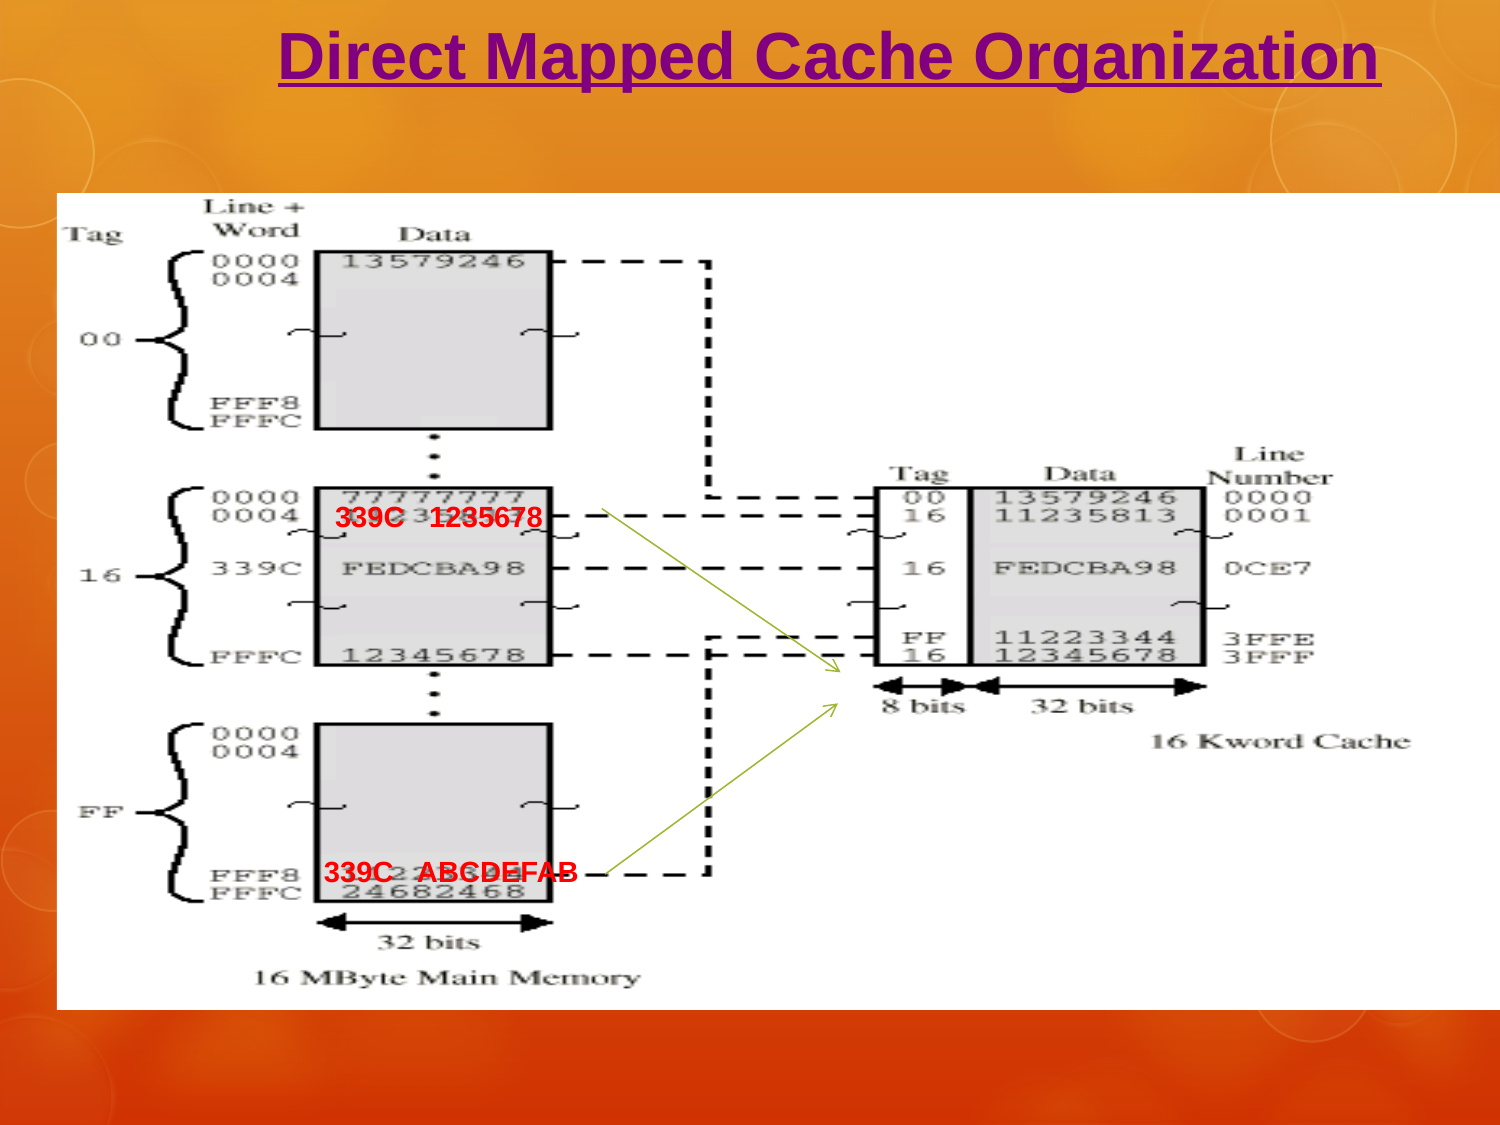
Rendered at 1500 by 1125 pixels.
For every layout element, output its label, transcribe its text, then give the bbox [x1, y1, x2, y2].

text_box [604, 702, 839, 875]
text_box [601, 507, 842, 673]
title Direct Mapped Cache Organization [159, 0, 1500, 106]
picture [56, 192, 1500, 1010]
